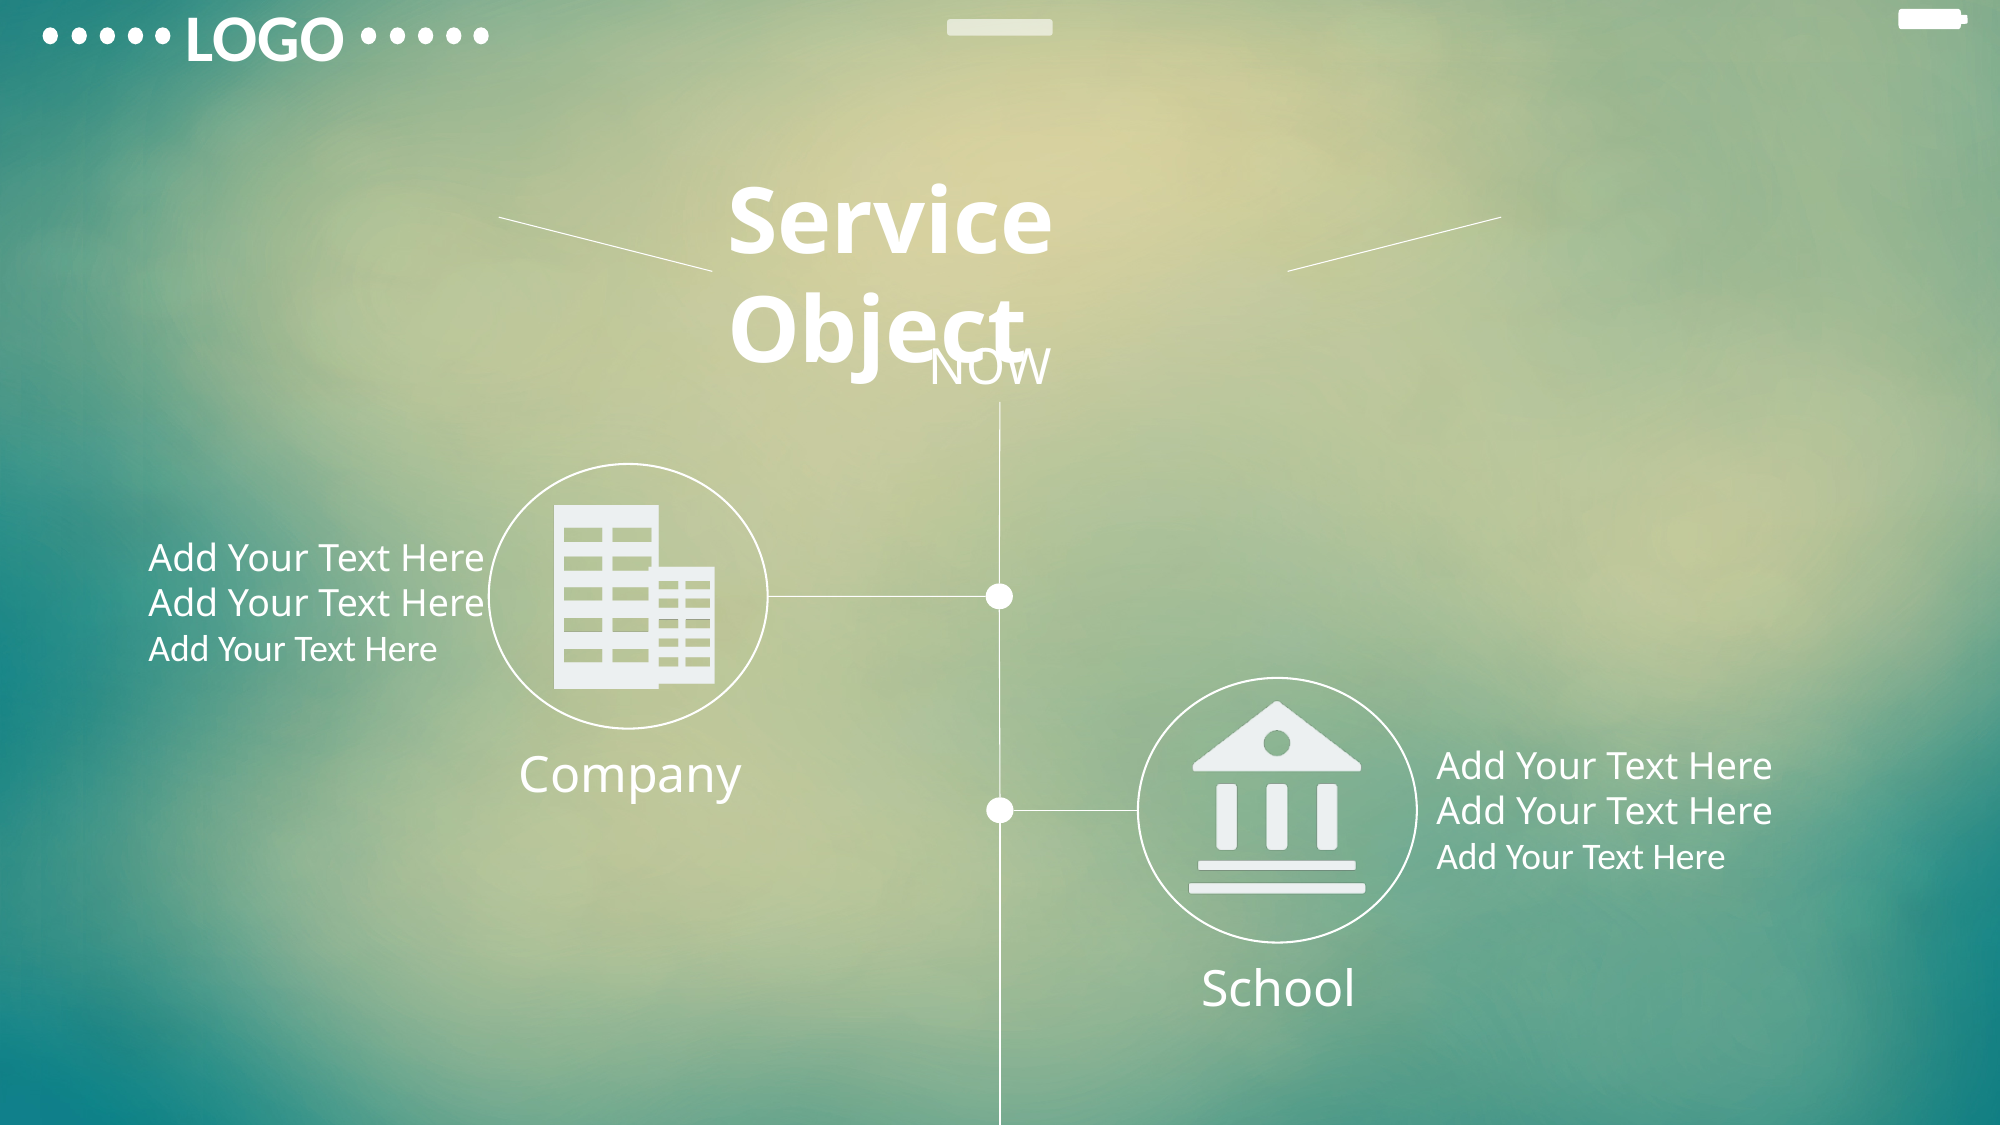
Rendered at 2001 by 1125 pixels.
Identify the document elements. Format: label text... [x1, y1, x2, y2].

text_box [1137, 677, 1417, 943]
text_box [41, 26, 59, 46]
picture [509, 218, 712, 270]
text_box [985, 796, 1015, 825]
picture [1288, 218, 1491, 270]
text_box [388, 26, 407, 46]
text_box [359, 26, 378, 46]
text_box LOGO [170, 0, 365, 83]
text_box [472, 26, 490, 46]
text_box School [1186, 949, 1389, 1025]
picture [0, 0, 2000, 1125]
text_box Add Your Text Here Add Your Text Here Add Your Text Here [133, 526, 488, 677]
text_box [1899, 9, 1968, 29]
text_box Add Your Text Here Add Your Text Here Add Your Text Here [1421, 734, 1789, 885]
text_box [984, 582, 1014, 611]
text_box Service Object [712, 154, 1288, 389]
text_box NOW [913, 327, 1086, 402]
text_box [154, 26, 170, 46]
text_box [70, 26, 88, 46]
text_box [445, 26, 463, 46]
text_box Company [503, 734, 765, 810]
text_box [488, 463, 768, 729]
text_box [126, 26, 145, 46]
text_box [416, 26, 435, 46]
text_box [98, 26, 117, 46]
text_box [945, 18, 1054, 37]
